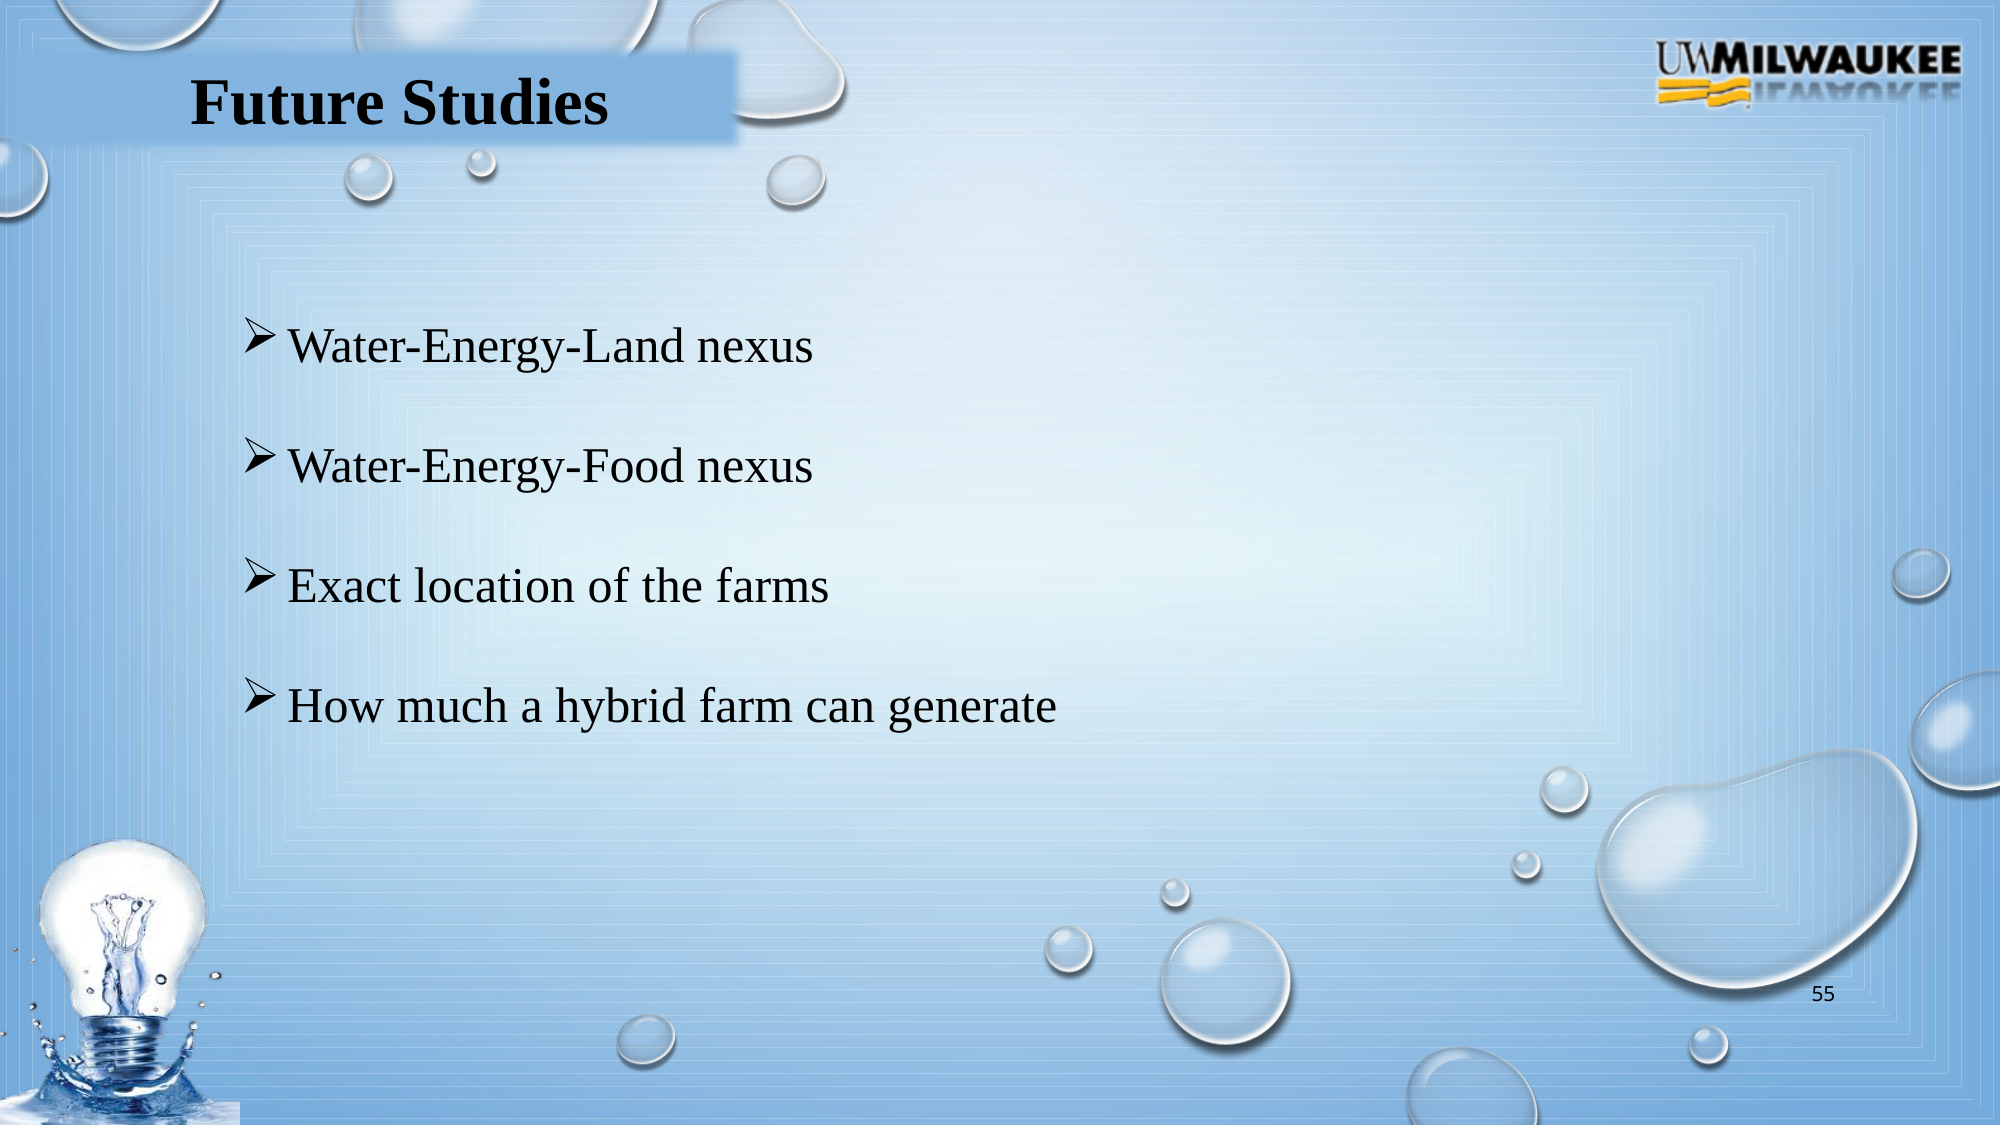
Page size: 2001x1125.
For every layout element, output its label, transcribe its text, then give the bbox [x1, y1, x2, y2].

text_box Future Studies [16, 58, 730, 138]
picture [0, 0, 2000, 1125]
slide_number 55 [1724, 965, 1851, 1025]
text_box Water-Energy-Land nexus Water-Energy-Food nexus Exact location of the farms How much a hybrid farm can generate [225, 244, 1530, 740]
